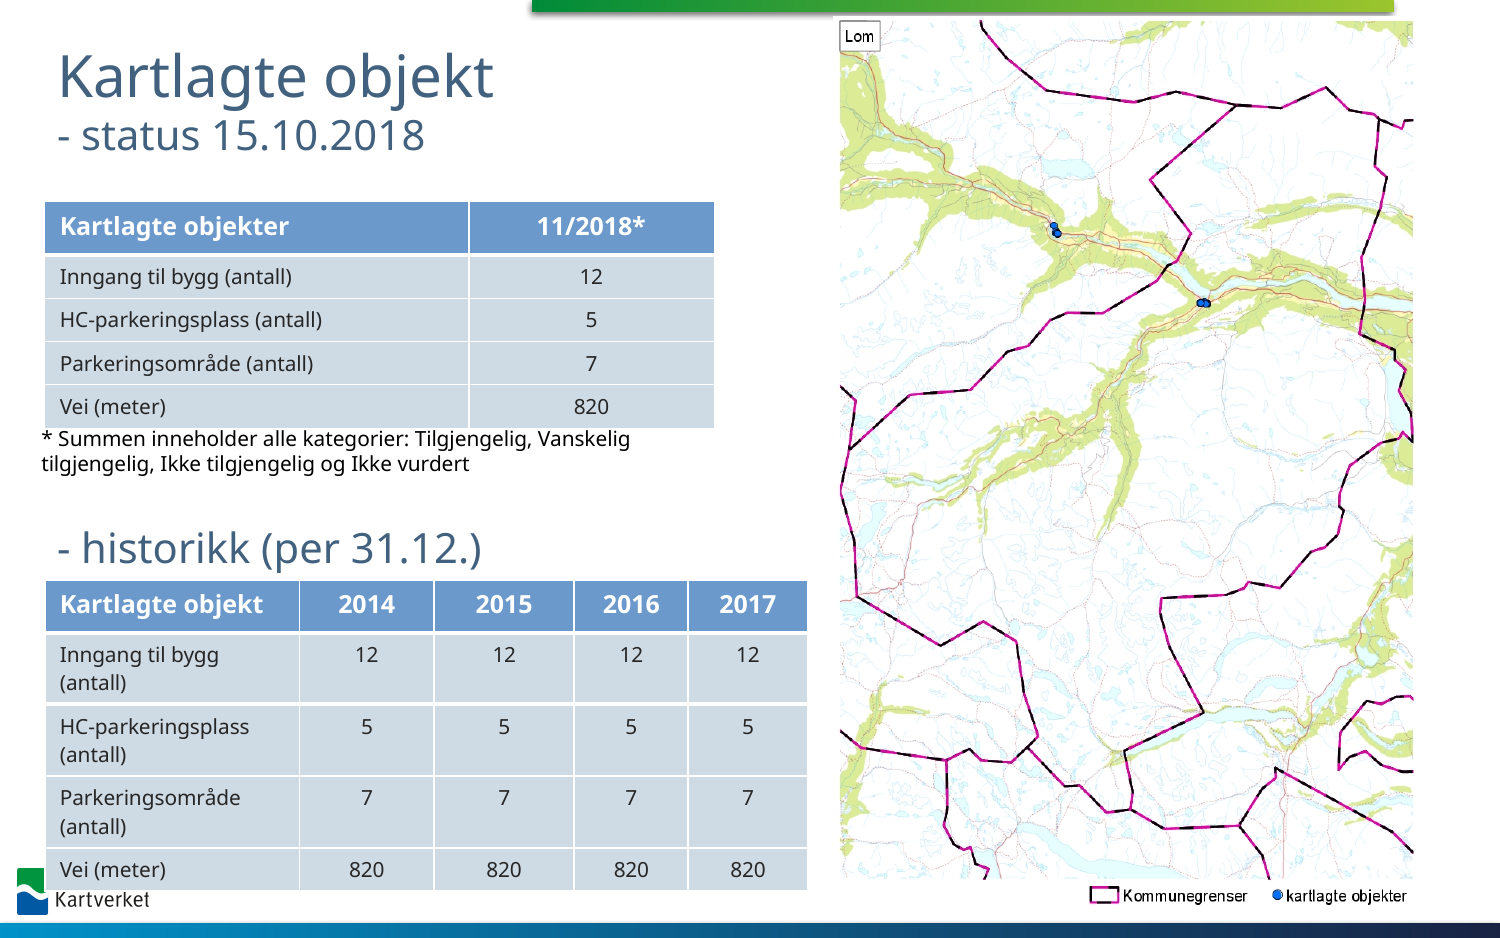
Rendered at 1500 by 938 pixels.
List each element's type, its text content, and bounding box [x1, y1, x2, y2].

table_cell 12 [435, 635, 573, 702]
picture [833, 16, 1419, 913]
table_cell 12 [575, 635, 687, 702]
table_header Kartlagte objekter [45, 202, 468, 253]
table_cell 12 [300, 635, 433, 702]
table_cell 5 [435, 706, 573, 775]
table_cell 12 [689, 635, 807, 702]
table_cell 7 [575, 777, 687, 847]
table_header 2015 [435, 581, 573, 631]
table_cell Inngang til bygg (antall) [46, 635, 299, 702]
text_box * Summen inneholder alle kategorier: Tilgjengelig, Vanskelig tilgjengelig, Ikke tilgjengelig og Ikke vurdert [26, 417, 711, 483]
table_cell Inngang til bygg (antall) [45, 257, 468, 298]
table_cell 7 [689, 777, 807, 847]
table_cell Vei (meter) [46, 849, 299, 890]
table_cell 5 [300, 706, 433, 775]
table_header 2014 [300, 581, 433, 631]
table_header 2017 [689, 581, 807, 631]
table_cell Parkeringsområde (antall) [46, 777, 299, 847]
table_header Kartlagte objekt [46, 581, 299, 631]
table_cell 7 [470, 342, 714, 384]
table_cell 820 [575, 849, 687, 890]
table_cell HC-parkeringsplass (antall) [46, 706, 299, 775]
table_cell 12 [470, 257, 714, 298]
table_cell 820 [435, 849, 573, 890]
table_cell 5 [470, 299, 714, 341]
table_cell Parkeringsområde (antall) [45, 342, 468, 384]
table_cell 7 [435, 777, 573, 847]
table_cell 5 [575, 706, 687, 775]
table_cell 820 [470, 385, 714, 428]
table_header 11/2018* [470, 202, 714, 253]
table_cell 7 [300, 777, 433, 847]
table_header 2016 [575, 581, 687, 631]
table_cell 820 [300, 849, 433, 890]
table_cell 5 [689, 706, 807, 775]
table_cell Vei (meter) [45, 385, 468, 417]
table_cell HC-parkeringsplass (antall) [45, 299, 468, 341]
table_cell 820 [689, 849, 807, 890]
text_box Kartlagte objekt - status 15.10.2018 [42, 24, 828, 167]
text_box - historikk (per 31.12.) [42, 496, 828, 580]
